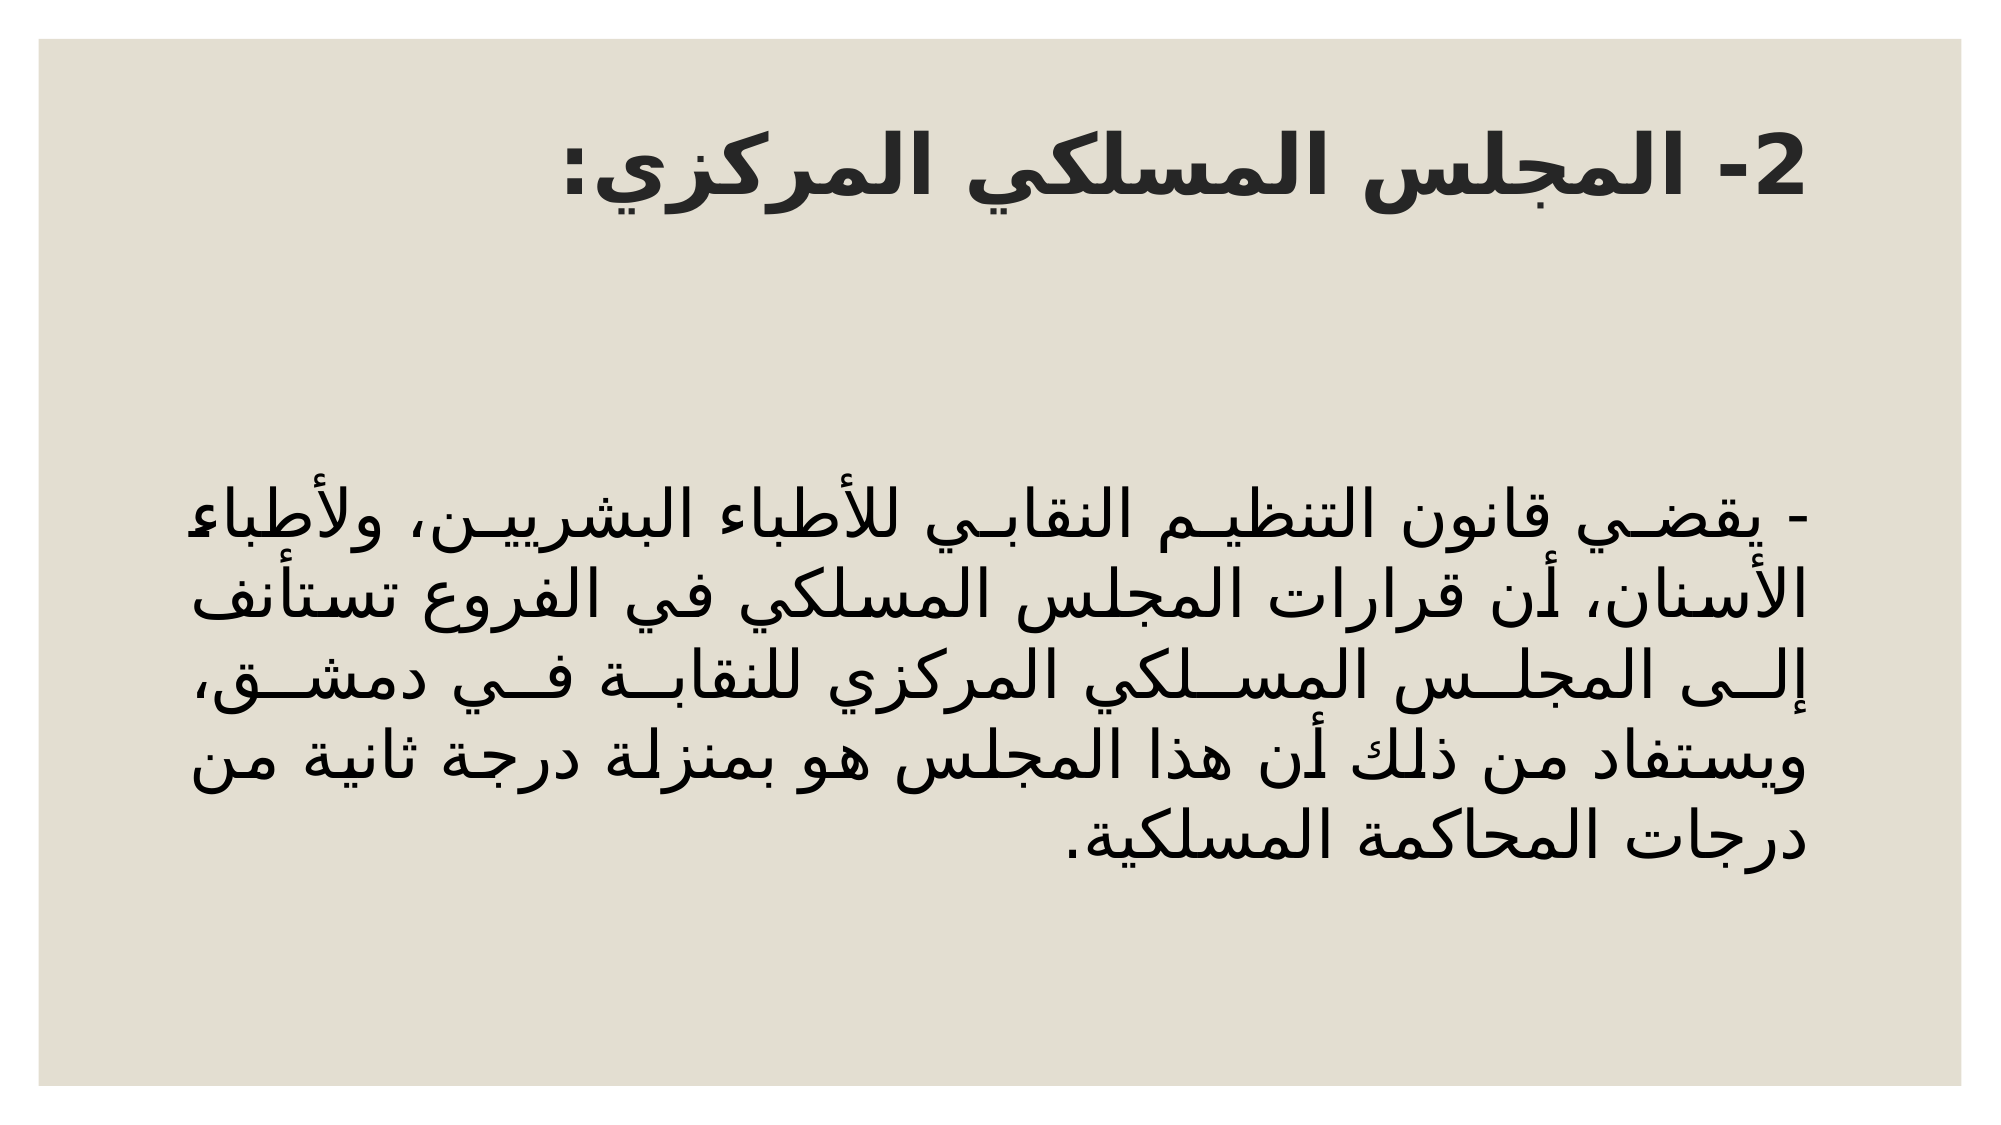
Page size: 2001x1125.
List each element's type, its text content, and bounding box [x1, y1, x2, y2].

title 2- المجلس المسلكي المركزي: [174, 105, 1825, 331]
list - يقضي قانون التنظيم النقابي للأطباء البشريين، ولأطباء الأسنان، أن قرارات المجلس المسلكي في الفروع تستأنف إلى المجلس المسلكي المركزي للنقابة في دمشق، ويستفاد من ذلك أن هذا المجلس هو بمنزلة درجة ثانية من درجات المحاكمة المسلكية. [174, 345, 1825, 990]
